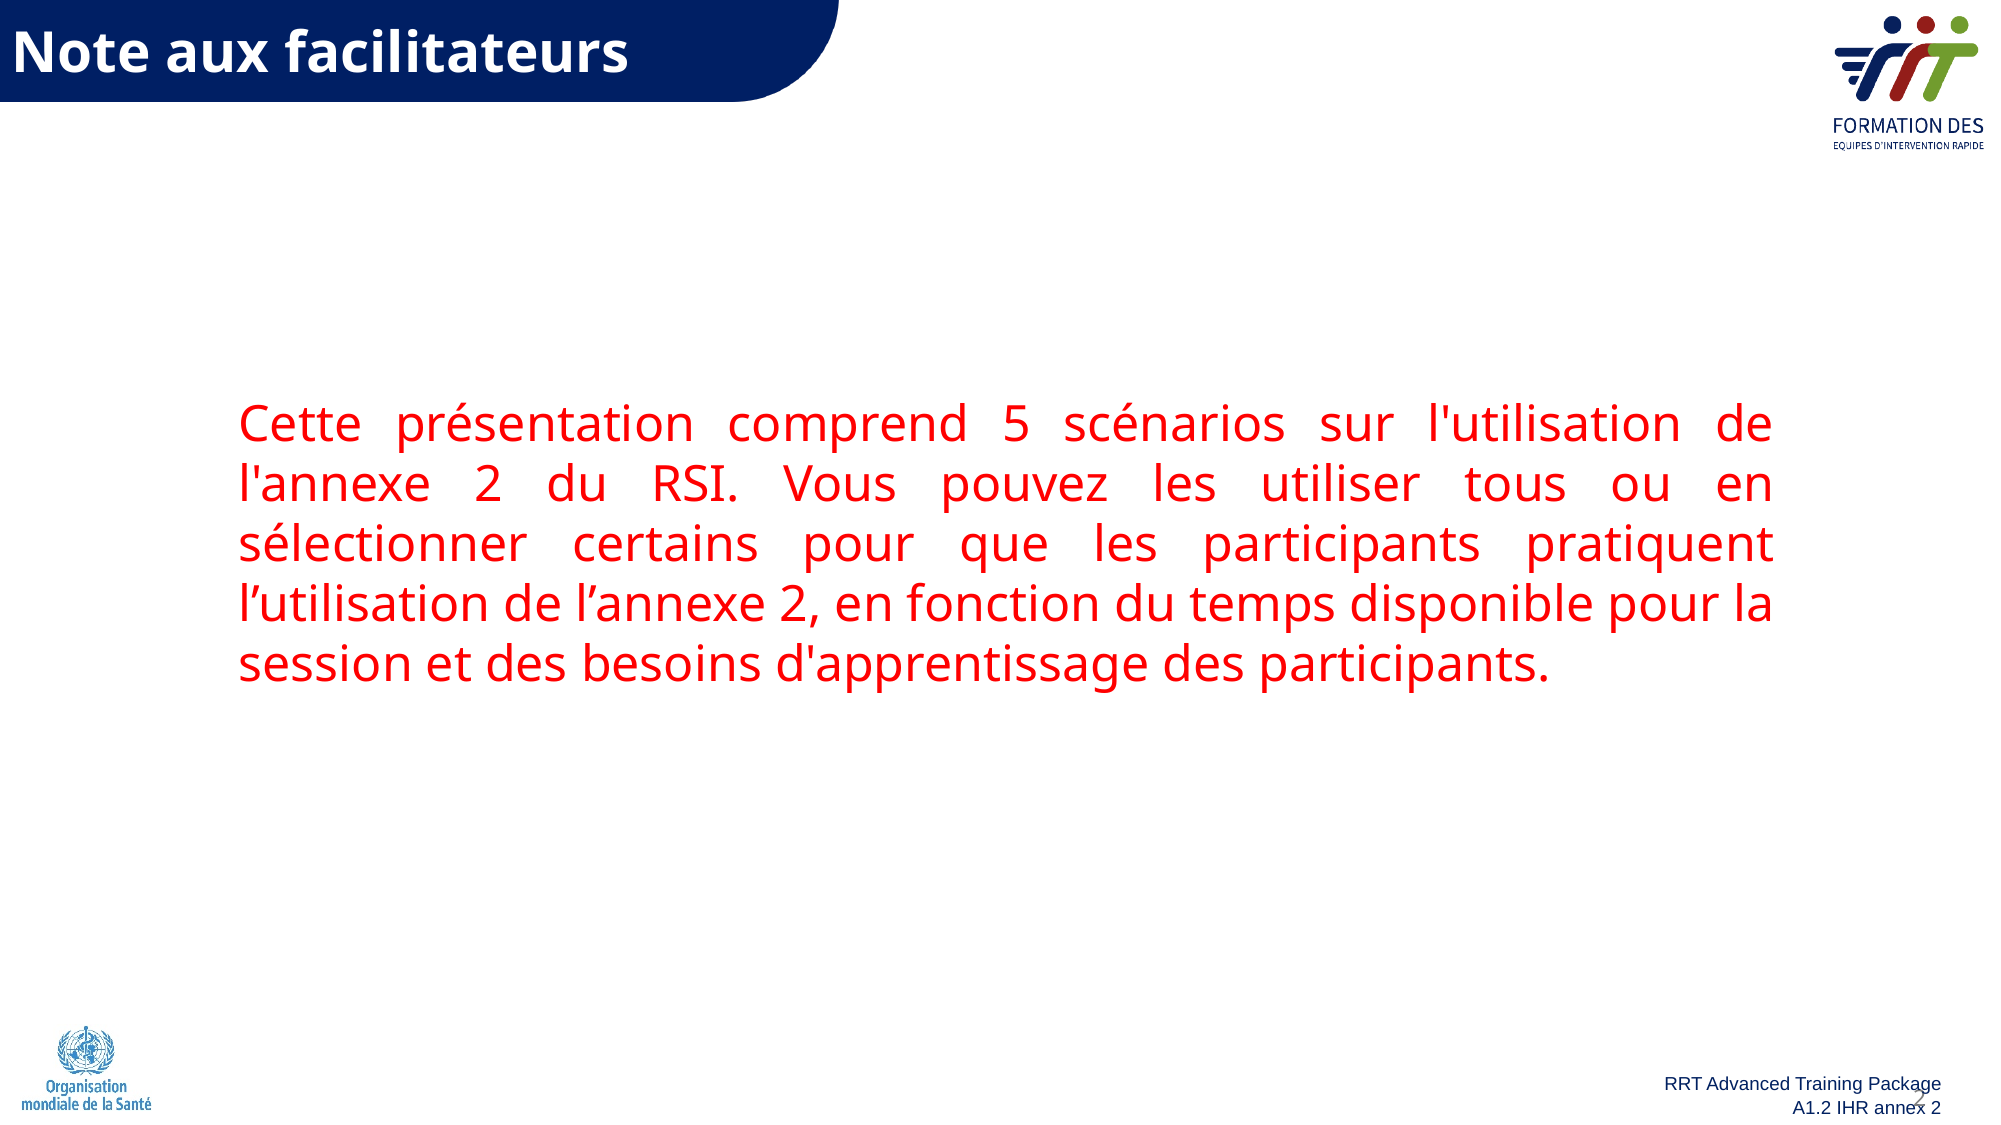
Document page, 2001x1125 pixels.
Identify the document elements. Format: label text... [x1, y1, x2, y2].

title Note aux facilitateurs [10, 0, 866, 86]
picture [1833, 15, 1984, 151]
picture [20, 1024, 152, 1111]
picture [0, 0, 839, 102]
text_box Cette présentation comprend 5 scénarios sur l'utilisation de l'annexe 2 du RSI. Vous pouvez les utiliser tous ou en sélectionner certains pour que les participants pratiquent l’utilisation de l’annexe 2, en fonction du temps disponible pour la session et des besoins d'apprentissage des participants. [231, 384, 1783, 700]
